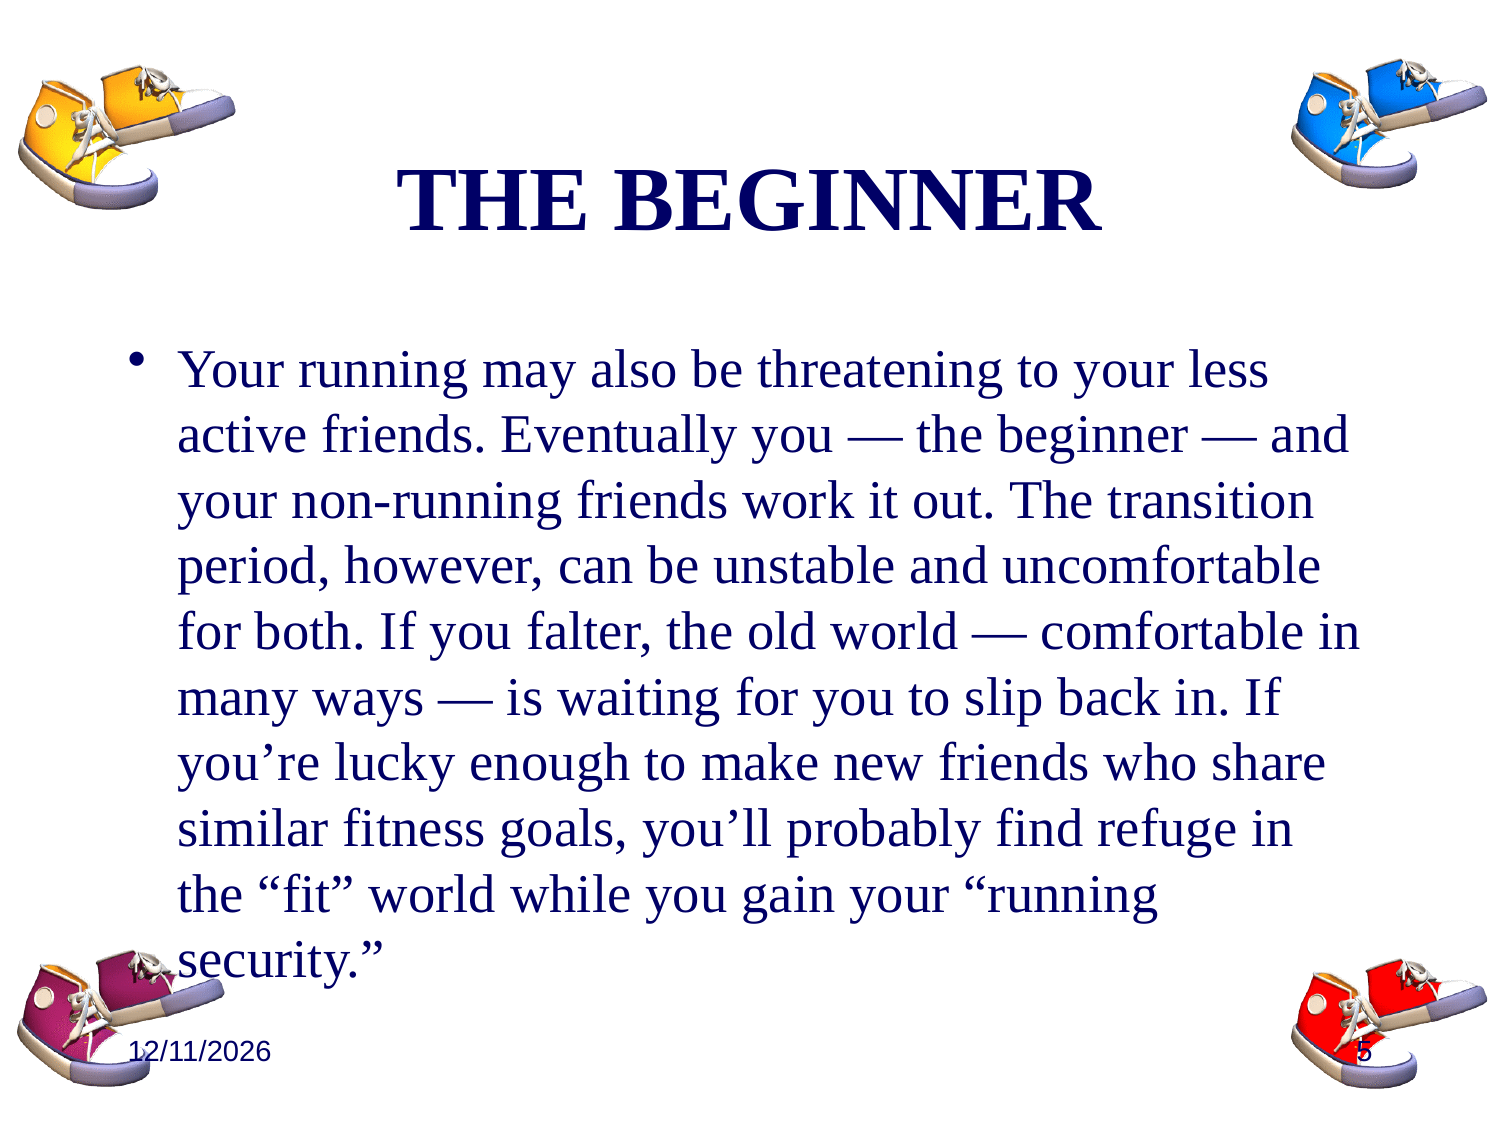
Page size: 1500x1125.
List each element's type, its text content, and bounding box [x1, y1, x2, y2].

list Your running may also be threatening to your less active friends. Eventually you — the beginner — and your non-running friends work it out. The transition period, however, can be unstable and uncomfortable for both. If you falter, the old world — comfortable in many ways — is waiting for you to slip back in. If you’re lucky enough to make new friends who share similar fitness goals, you’ll probably find refuge in the “fit” world while you gain your “running security.” [112, 324, 1388, 1001]
picture [1275, 899, 1500, 1125]
picture [0, 887, 238, 1125]
picture [0, 0, 250, 250]
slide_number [112, 1024, 426, 1101]
picture [1275, 0, 1500, 225]
slide_number 5 [1074, 1024, 1388, 1101]
title THE BEGINNER [112, 99, 1388, 288]
